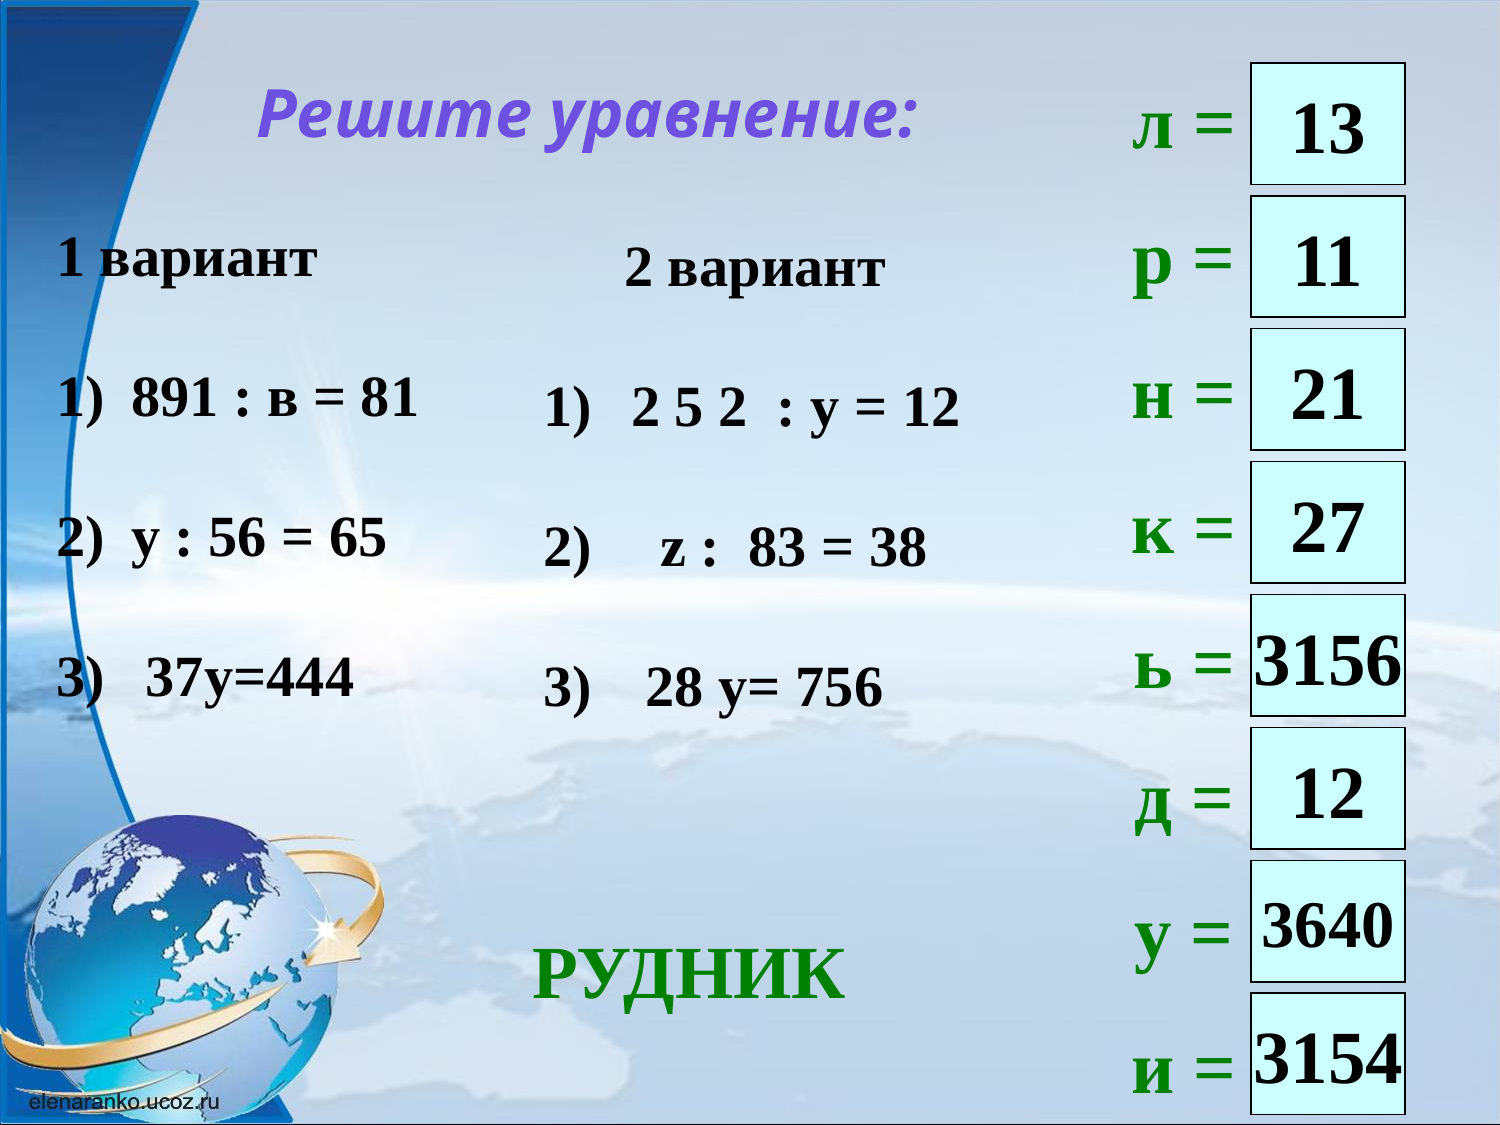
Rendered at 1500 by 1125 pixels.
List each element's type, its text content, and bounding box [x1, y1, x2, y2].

text_box л = р = н = к = ь = д = у = и = [965, 21, 1403, 1117]
text_box РУДНИК [517, 915, 916, 1021]
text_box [1250, 62, 1406, 1115]
picture [0, 0, 1500, 1125]
text_box 2 вариант 2 5 2 : у = 12 z : 83 = 38 28 y= 756 [528, 220, 1011, 726]
text_box 1 вариант 891 : в = 81 у : 56 = 65 37у=444 [41, 211, 485, 846]
text_box Решите уравнение: [241, 62, 934, 158]
